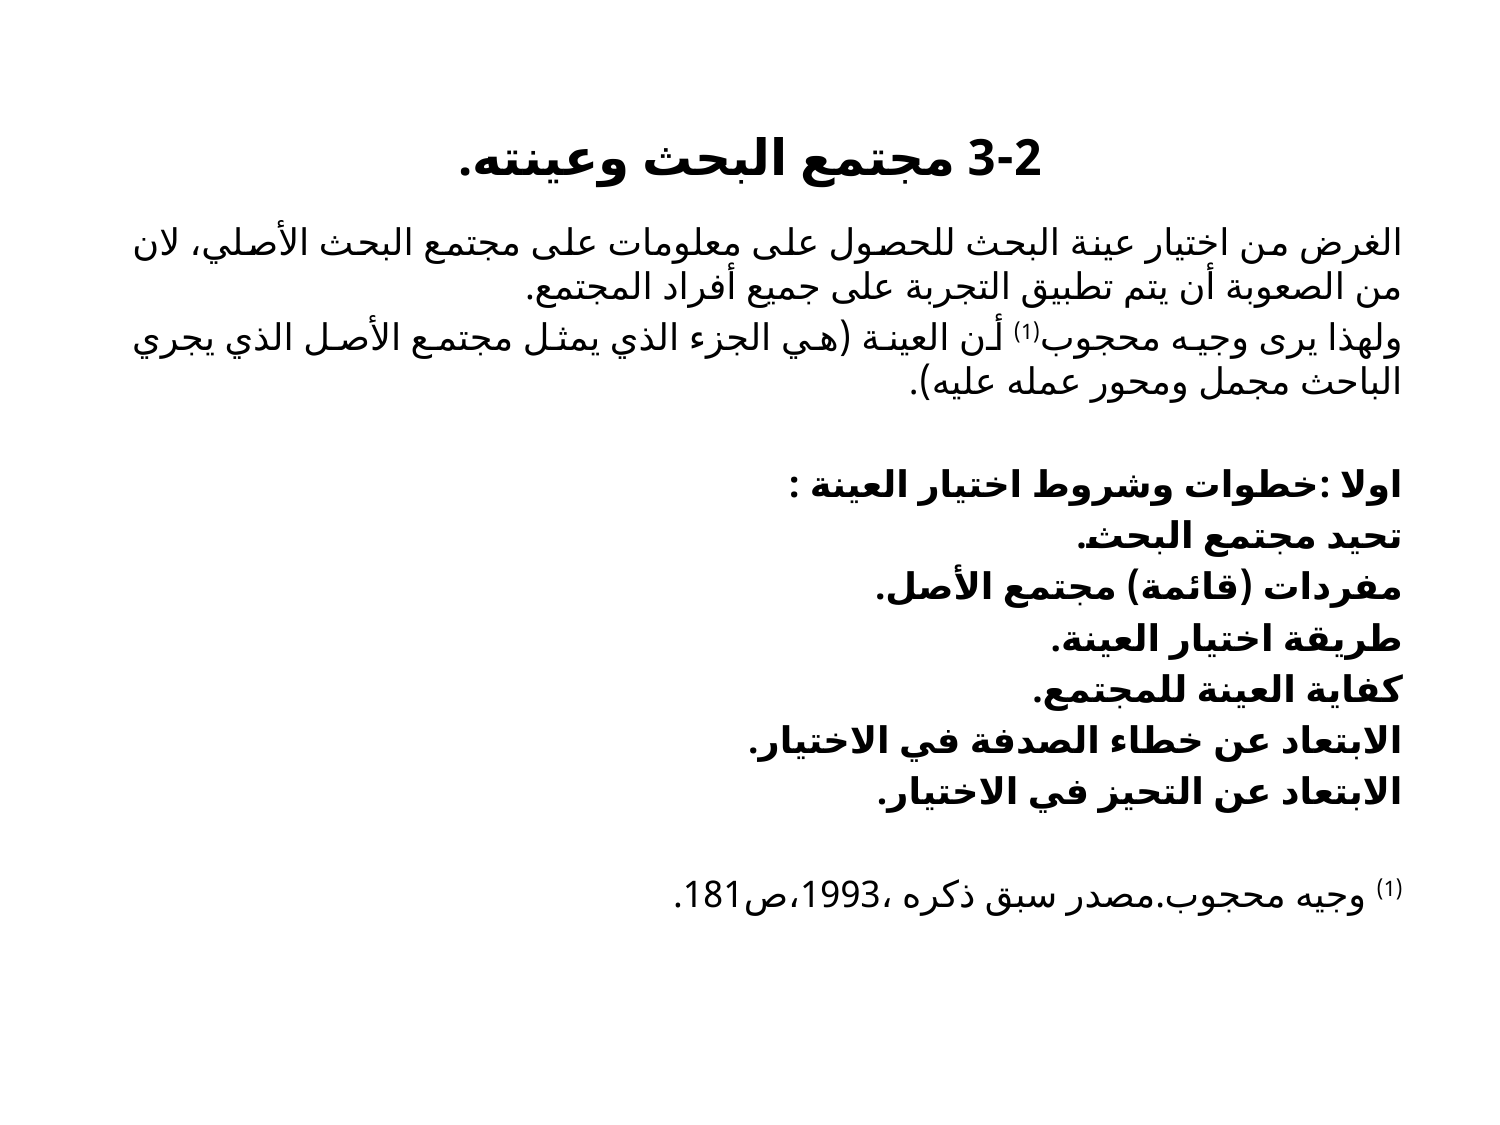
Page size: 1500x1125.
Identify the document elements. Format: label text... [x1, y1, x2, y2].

title 3-2 مجتمع البحث وعينته. [112, 35, 1388, 277]
subtitle الغرض من اختيار عينة البحث للحصول على معلومات على مجتمع البحث الأصلي، لان من الصعوبة أن يتم تطبيق التجربة على جميع أفراد المجتمع. ولهذا يرى وجيه محجوب(1) أن العينة (هي الجزء الذي يمثل مجتمع الأصل الذي يجري الباحث مجمل ومحور عمله عليه). اولا :خطوات وشروط اختيار العينة : تحيد مجتمع البحث. مفردات (قائمة) مجتمع الأصل. طريقة اختيار العينة. كفاية العينة للمجتمع. الابتعاد عن خطاء الصدفة في الاختيار. الابتعاد عن التحيز في الاختيار. (1) وجيه محجوب.مصدر سبق ذكره ،1993،ص181. [117, 210, 1418, 925]
